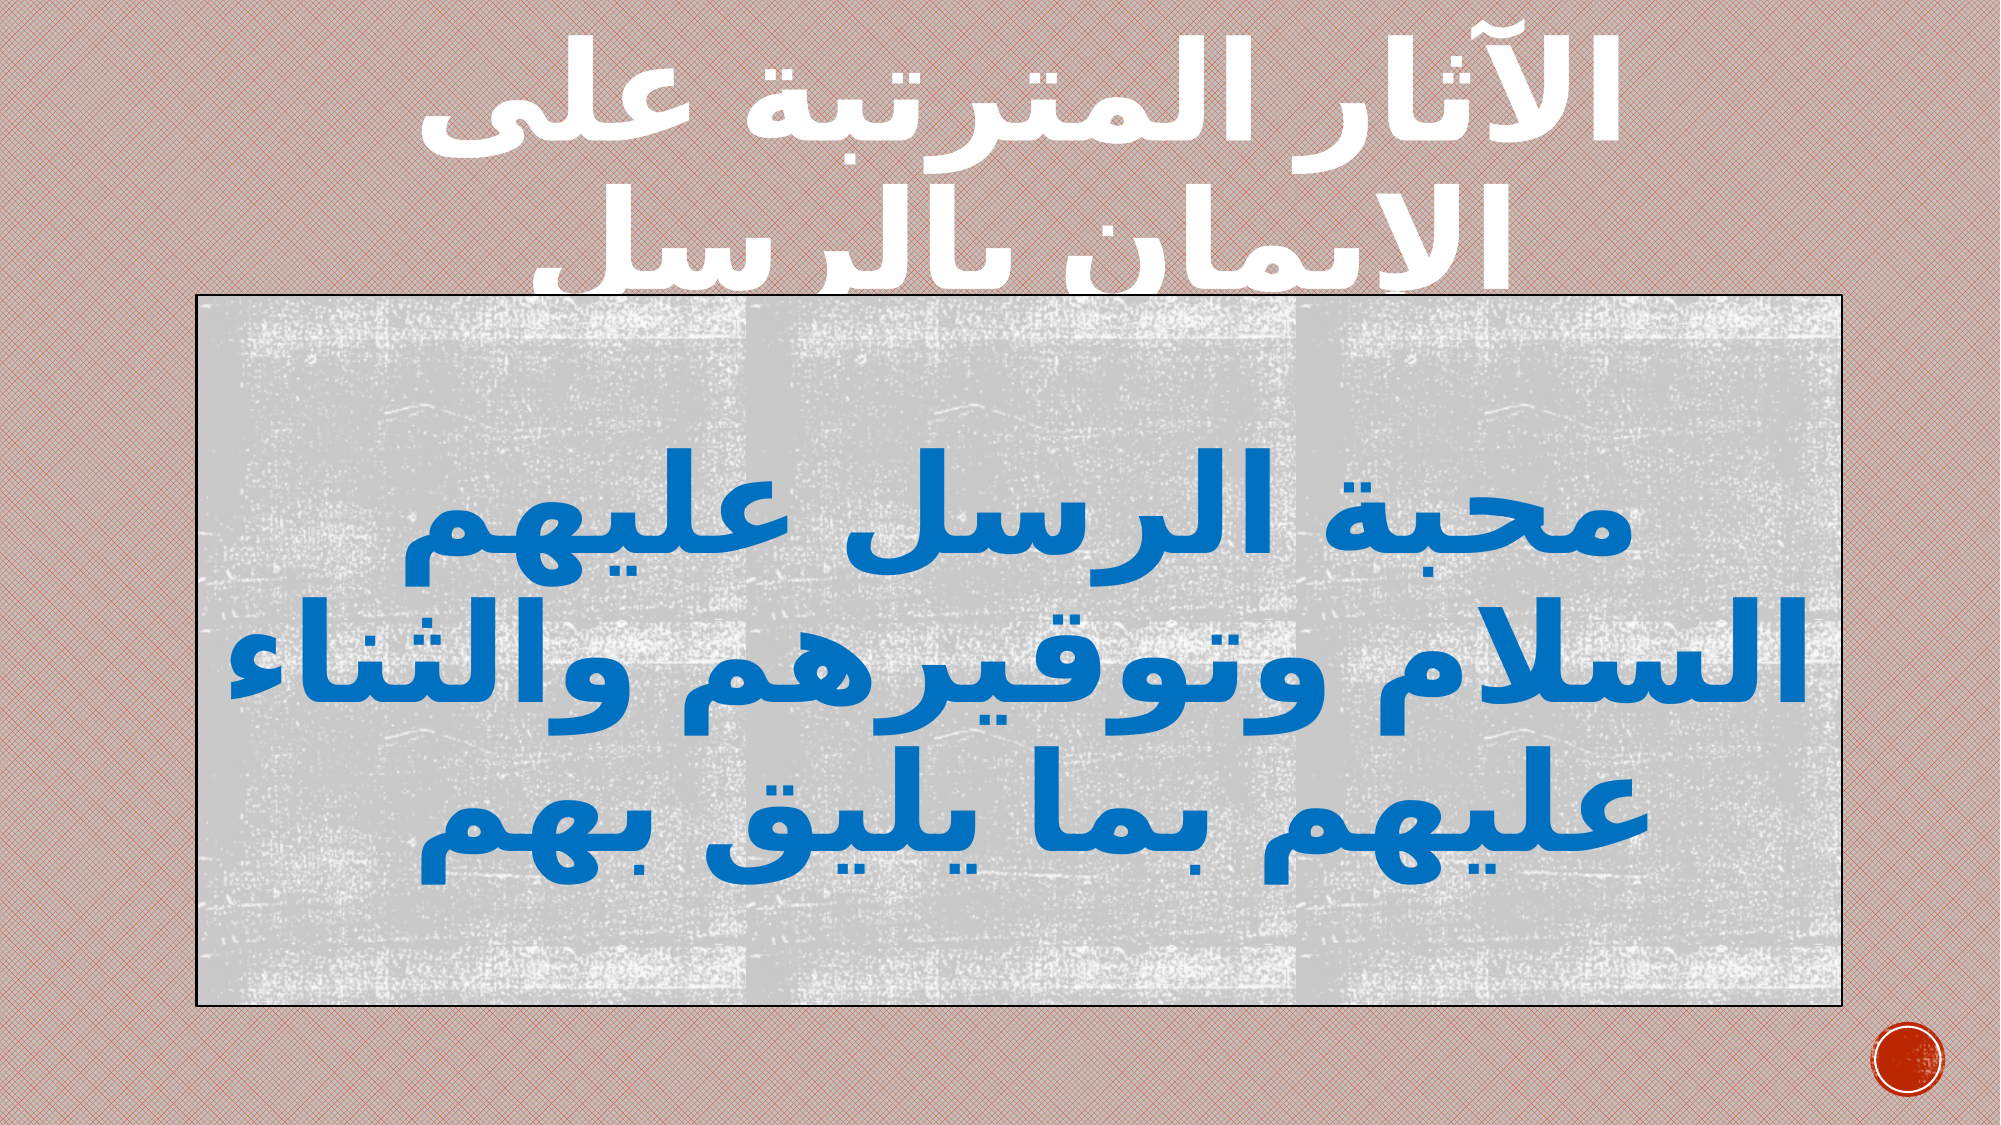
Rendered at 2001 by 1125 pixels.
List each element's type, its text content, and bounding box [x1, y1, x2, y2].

title الآثار المترتبة على الإيمان بالرسل [232, 44, 1813, 294]
list محبة الرسل عليهم السلام وتوقيرهم والثناء عليهم بما يليق بهم [195, 294, 1843, 1007]
